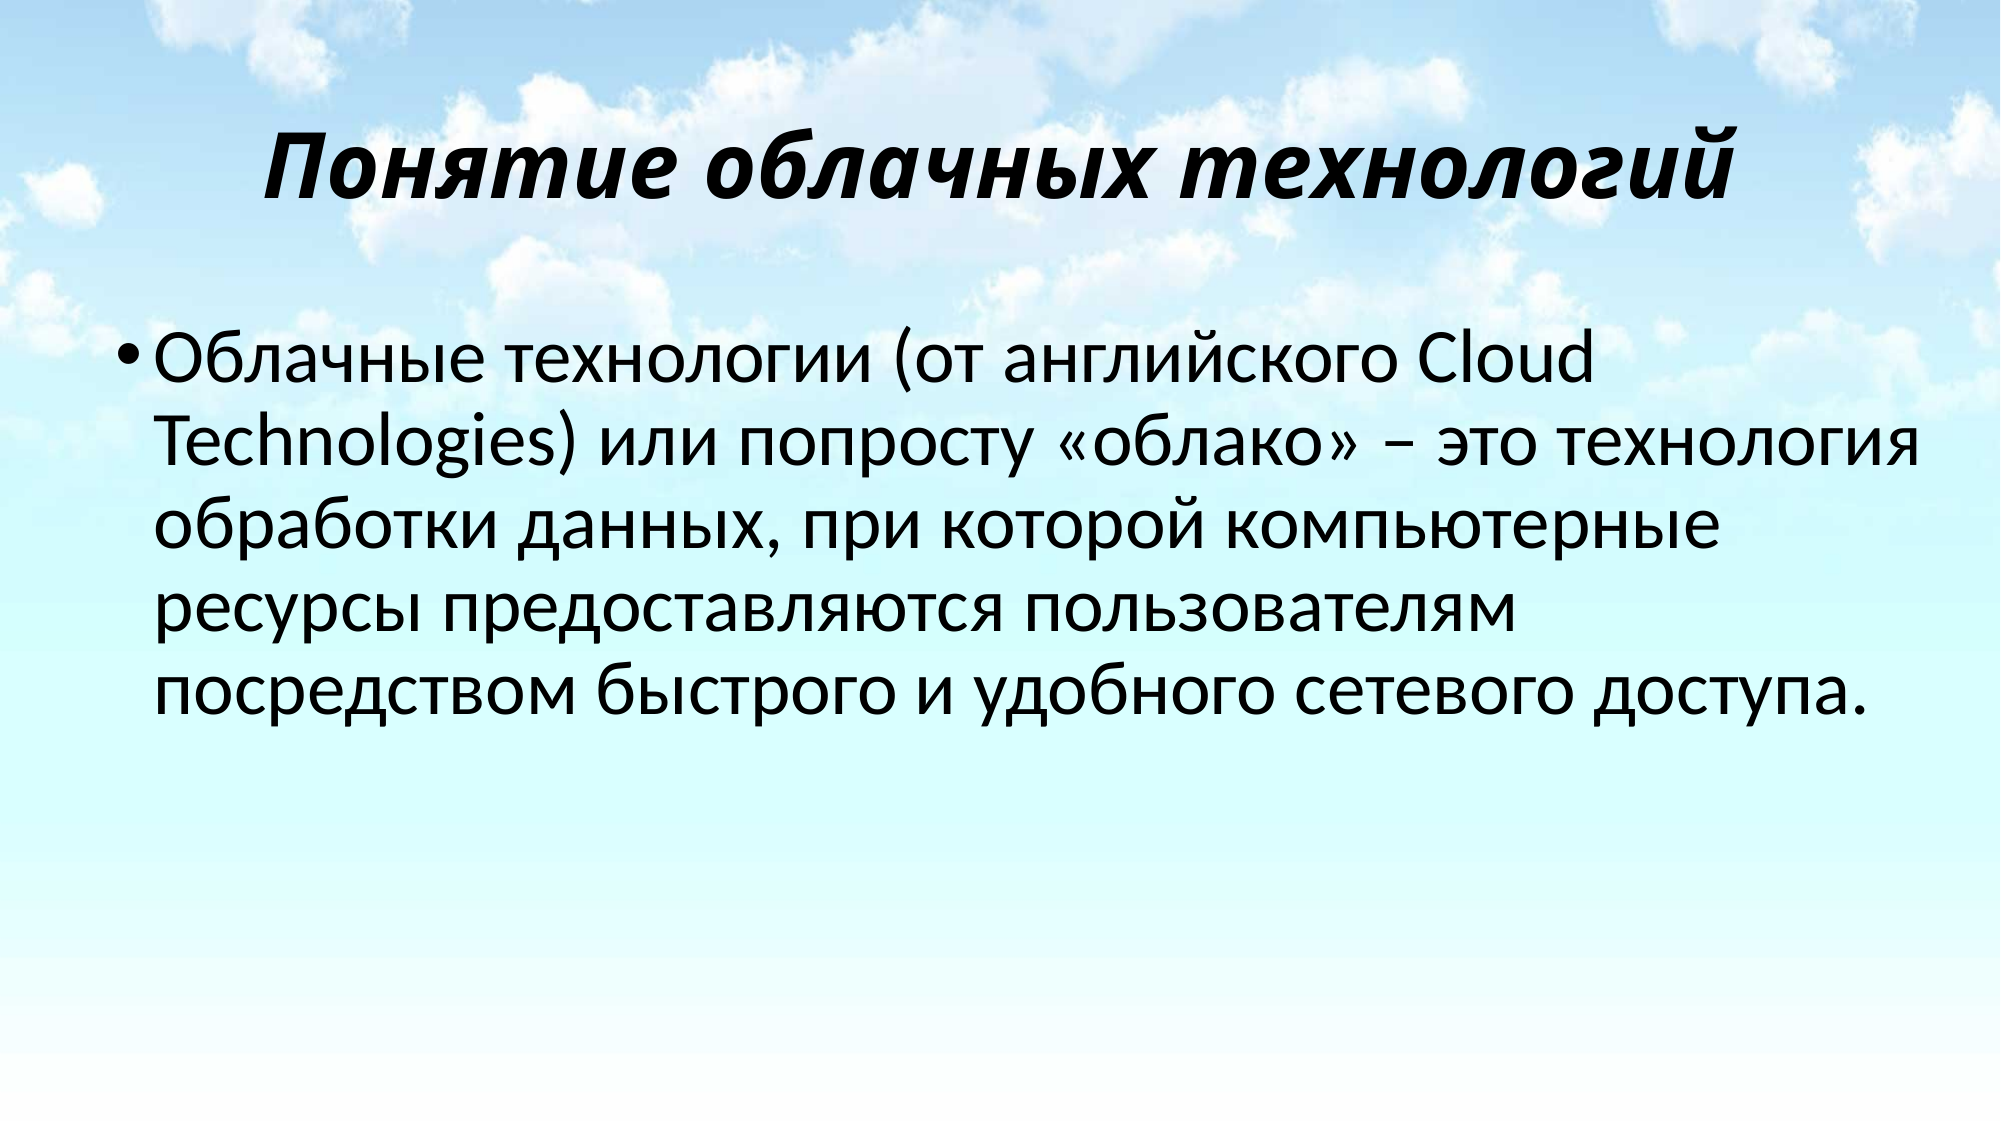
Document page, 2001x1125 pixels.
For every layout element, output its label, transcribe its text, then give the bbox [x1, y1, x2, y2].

title Понятие облачных технологий [137, 59, 1863, 187]
picture [0, 0, 2001, 1125]
list Облачные технологии (от английского Cloud Technologies) или попросту «облако» – это технология обработки данных, при которой компьютерные ресурсы предоставляются пользователям посредством быстрого и удобного сетевого доступа. [100, 187, 1942, 1081]
